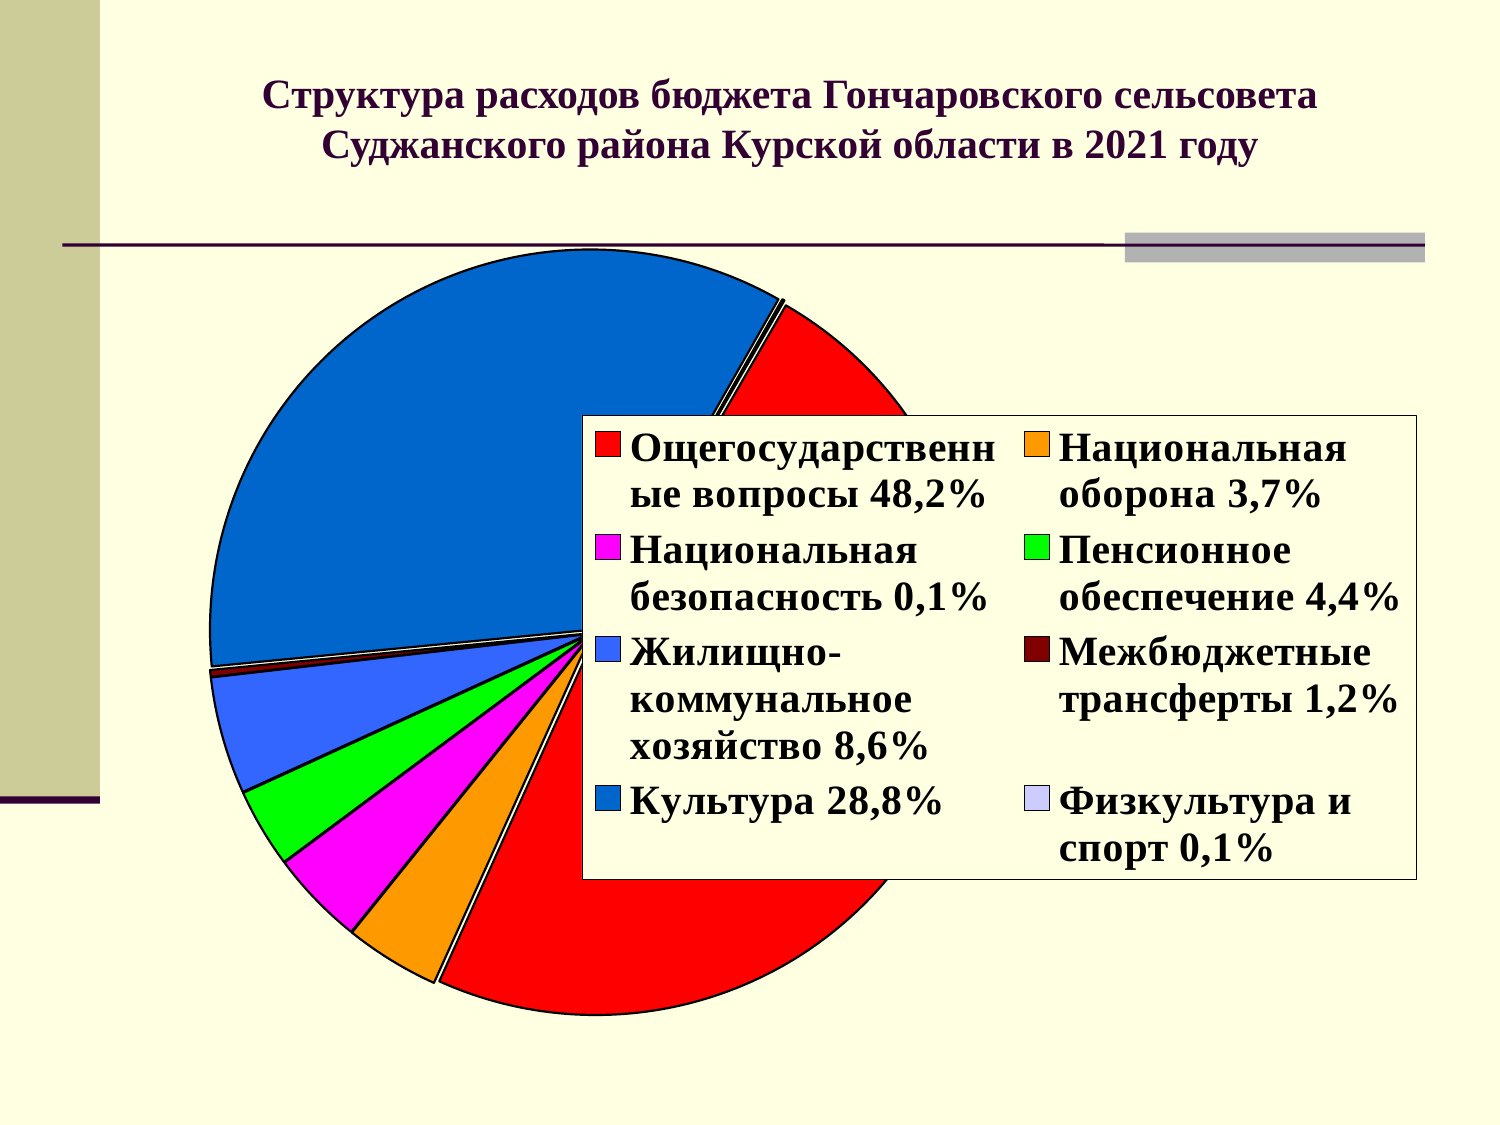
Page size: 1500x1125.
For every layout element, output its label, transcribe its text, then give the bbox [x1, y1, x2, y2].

chart [152, 245, 1430, 1049]
title Структура расходов бюджета Гончаровского сельсовета Суджанского района Курской области в 2021 году [152, 34, 1428, 200]
